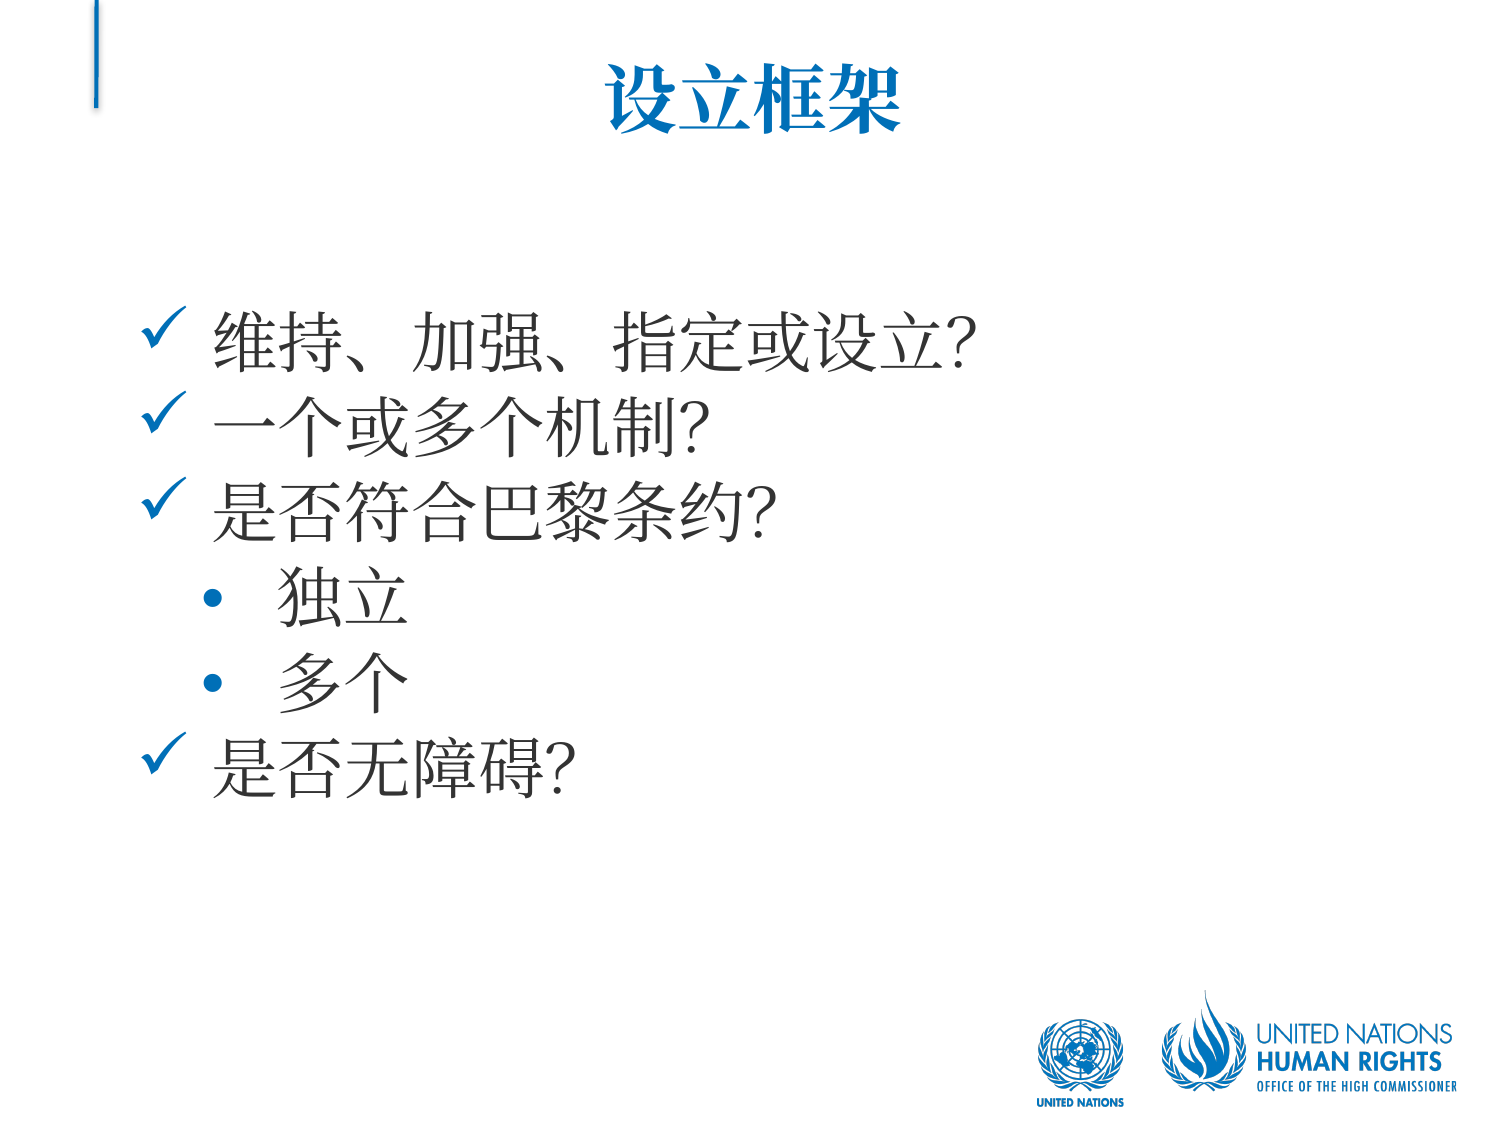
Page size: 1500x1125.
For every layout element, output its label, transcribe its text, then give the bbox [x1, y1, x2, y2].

picture [1037, 990, 1457, 1107]
title 设立框架 [68, 45, 1437, 224]
text_box 维持、加强、指定或设立？ 一个或多个机制？ 是否符合巴黎条约？ 独立 多个 是否无障碍？ [121, 223, 1392, 984]
